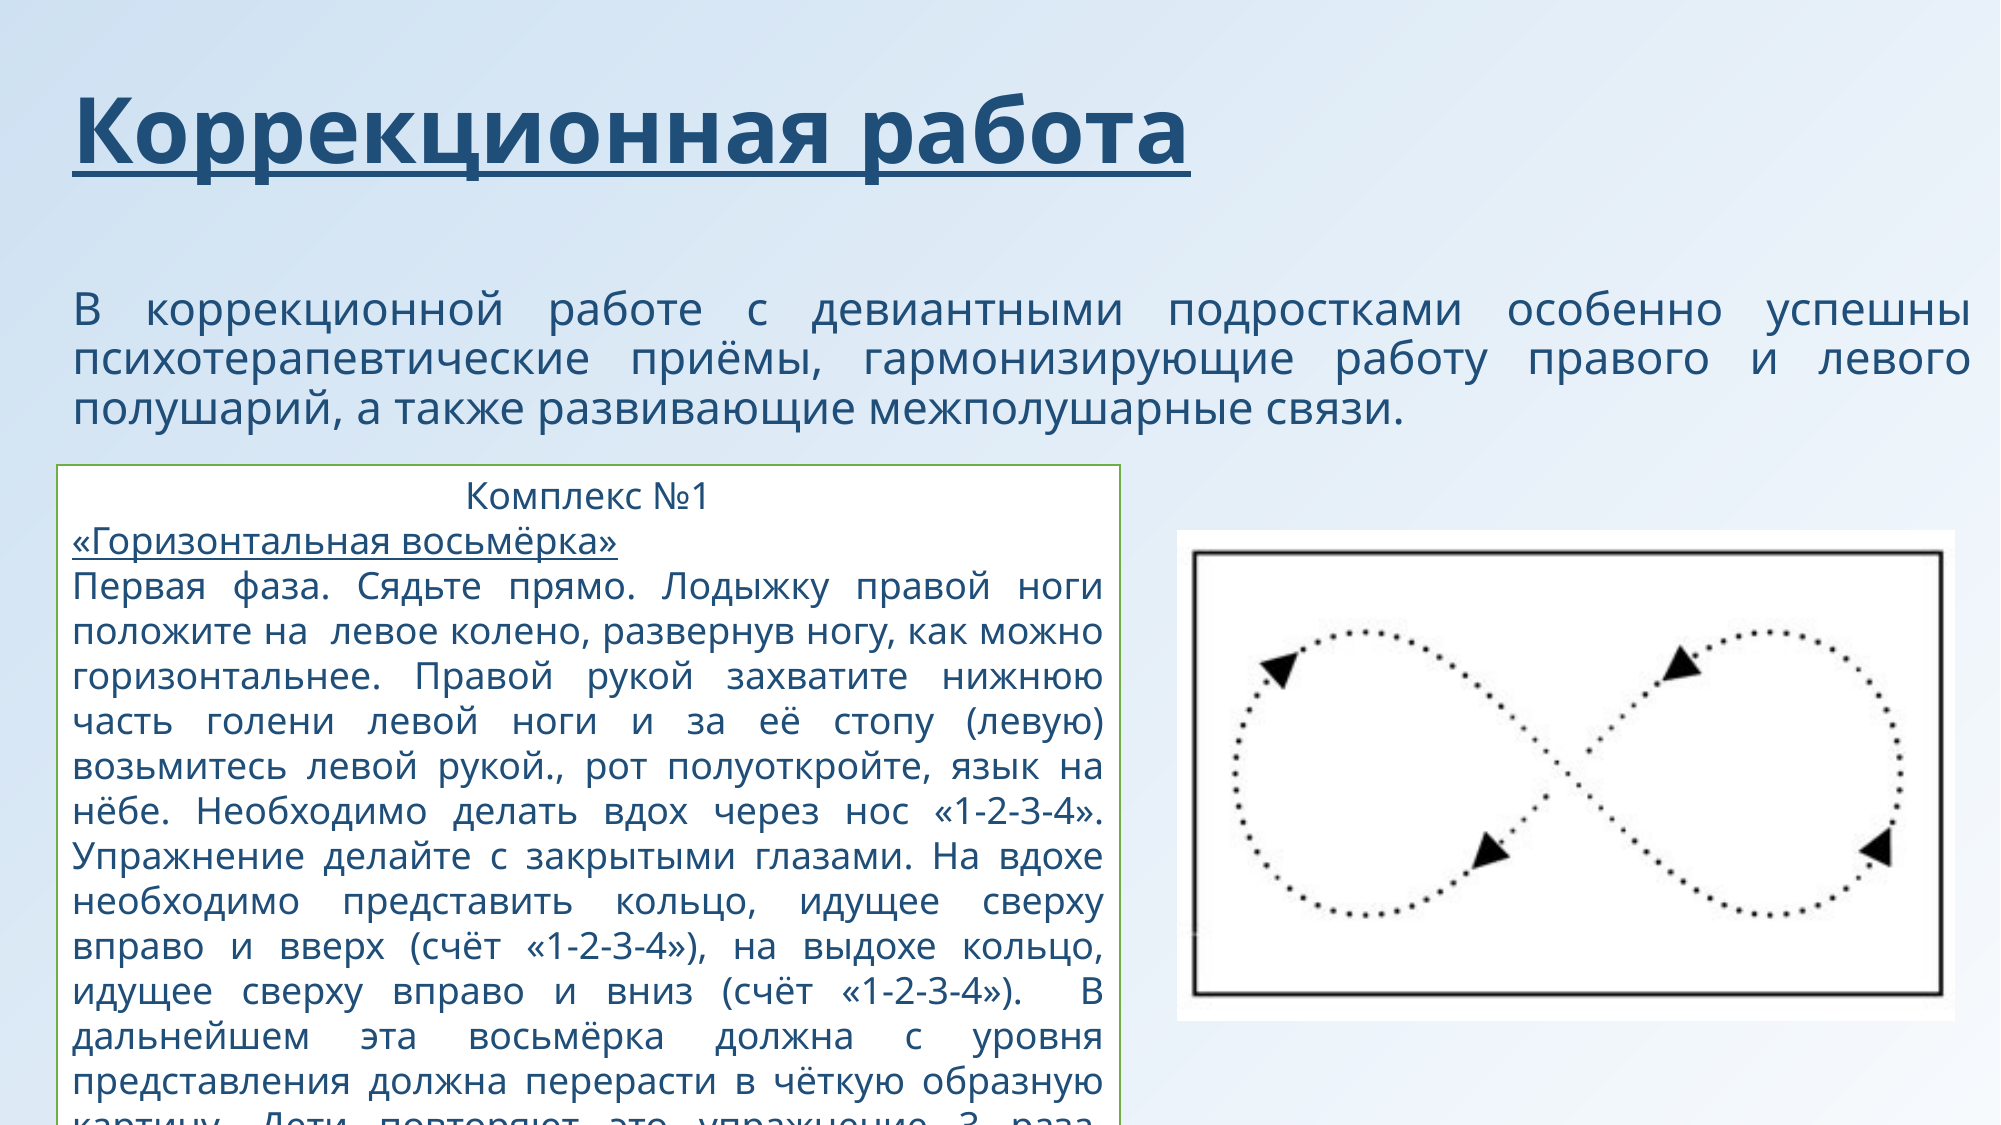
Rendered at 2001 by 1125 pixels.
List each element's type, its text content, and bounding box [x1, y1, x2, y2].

list В коррекционной работе с девиантными подростками особенно успешны психотерапевтические приёмы, гармонизирующие работу правого и левого полушарий, а также развивающие межполушарные связи. [57, 278, 1988, 465]
text_box Комплекс №1 «Горизонтальная восьмёрка» Первая фаза. Сядьте прямо. Лодыжку правой ноги положите на левое колено, развернув ногу, как можно горизонтальнее. Правой рукой захватите нижнюю часть голени левой ноги и за её стопу (левую) возьмитесь левой рукой., рот полуоткройте, язык на нёбе. Необходимо делать вдох через нос «1-2-3-4». Упражнение делайте с закрытыми глазами. На вдохе необходимо представить кольцо, идущее сверху вправо и вверх (счёт «1-2-3-4»), на выдохе кольцо, идущее сверху вправо и вниз (счёт «1-2-3-4»). В дальнейшем эта восьмёрка должна с уровня представления должна перерасти в чёткую образную картину. Дети повторяют это упражнение 3 раза, взрослые – 8 раз. [56, 464, 1121, 1125]
picture [1177, 530, 1955, 1021]
title Коррекционная работа [57, 0, 1783, 279]
